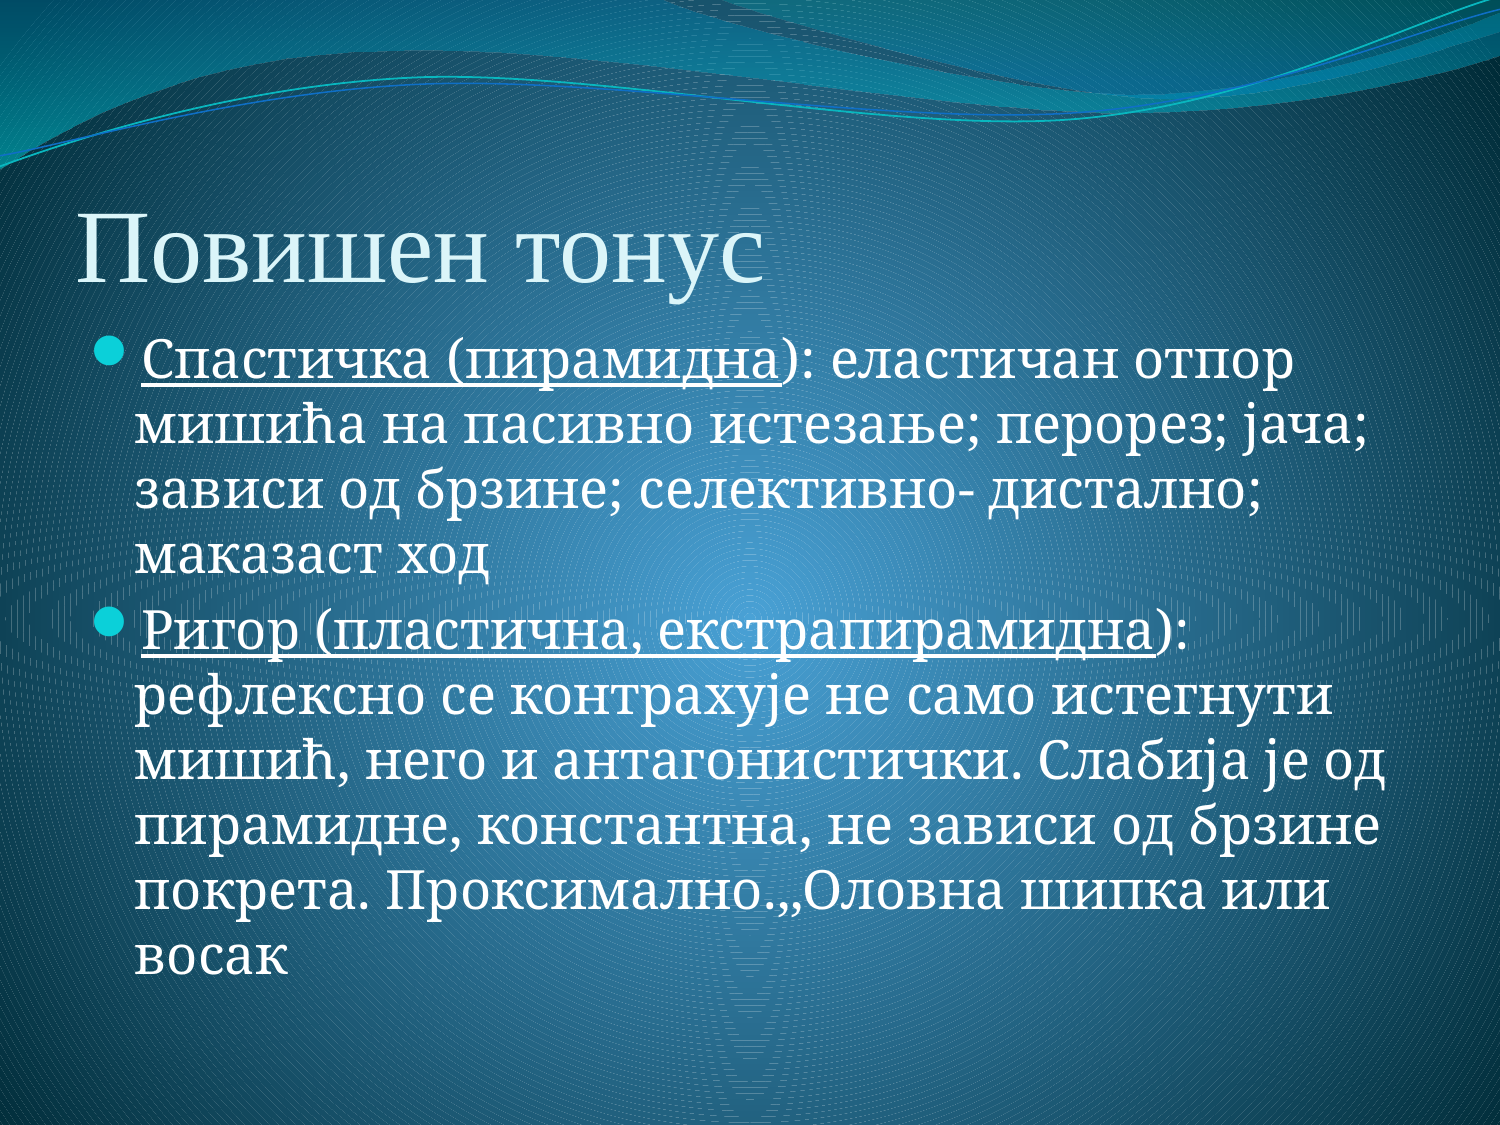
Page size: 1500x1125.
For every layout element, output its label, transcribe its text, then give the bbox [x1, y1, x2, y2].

title Повишен тонус [75, 115, 1425, 303]
list Спастичка (пирамидна): еластичан отпор мишића на пасивно истезање; перорез; јача; зависи од брзине; селективно- дистално; маказаст ход Ригор (пластична, екстрапирамидна): рефлексно се контрахује не само истегнути мишић, него и антагонистички. Слабија је од пирамидне, константна, не зависи од брзине покрета. Проксимално.,,Оловна шипка или восак [75, 317, 1425, 1038]
